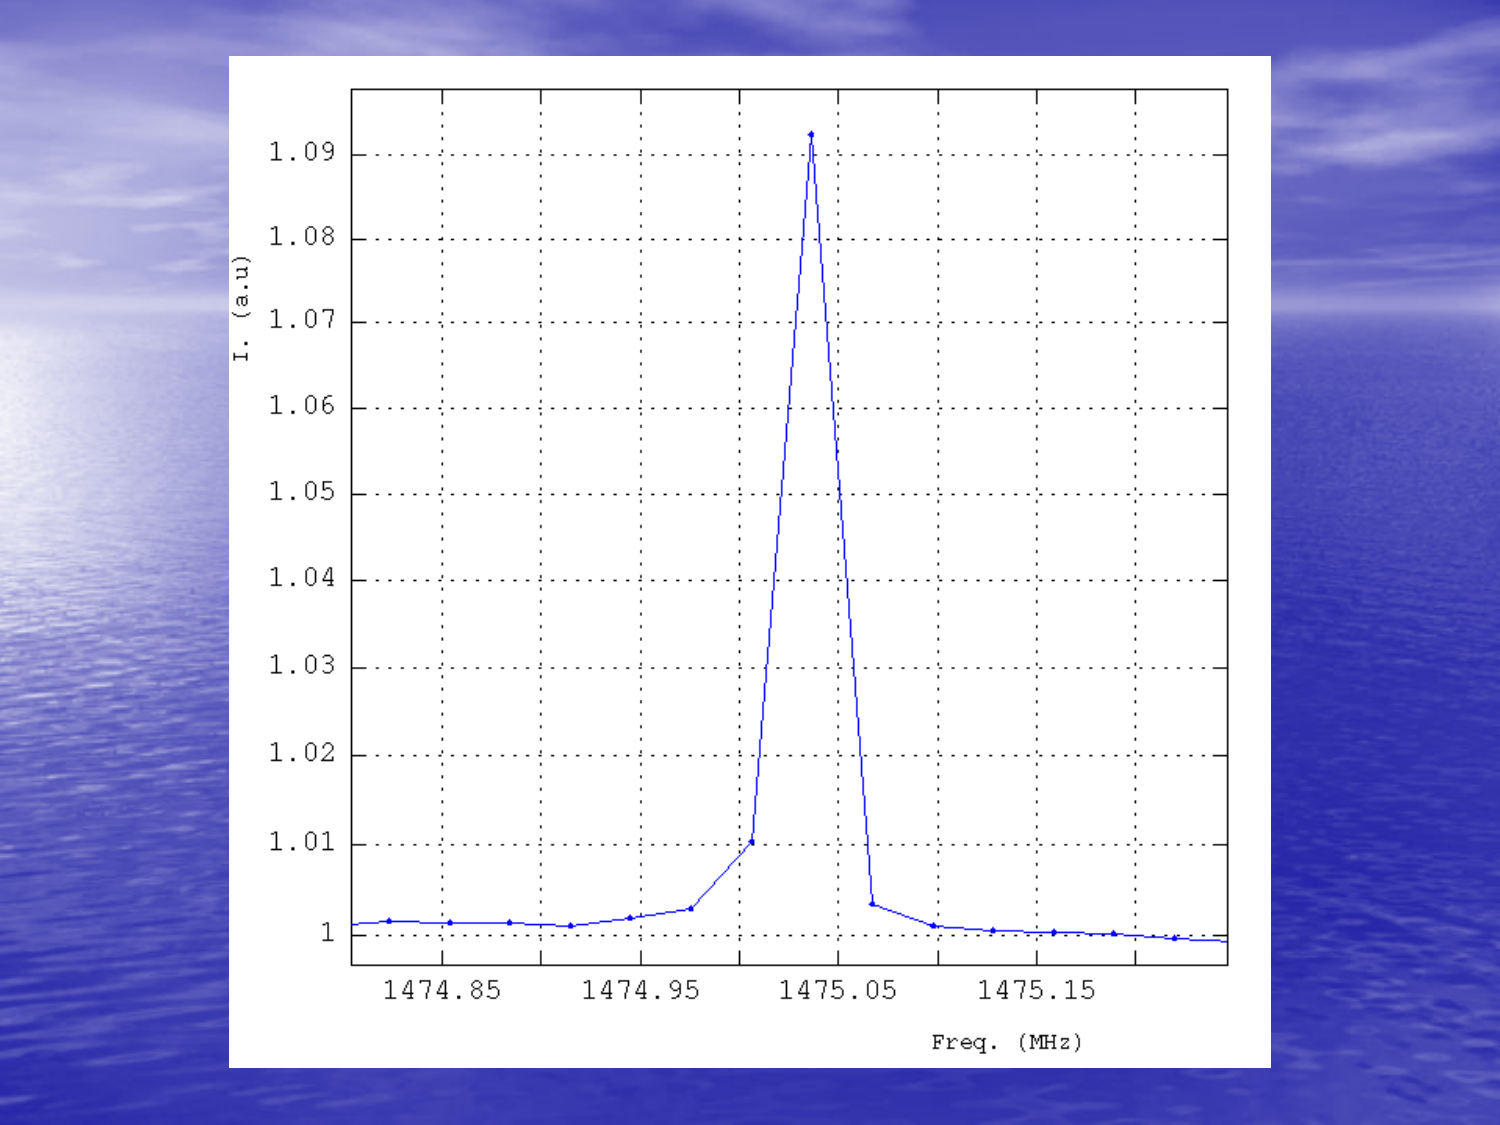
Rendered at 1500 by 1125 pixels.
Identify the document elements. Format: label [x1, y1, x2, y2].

picture [229, 56, 1271, 1069]
